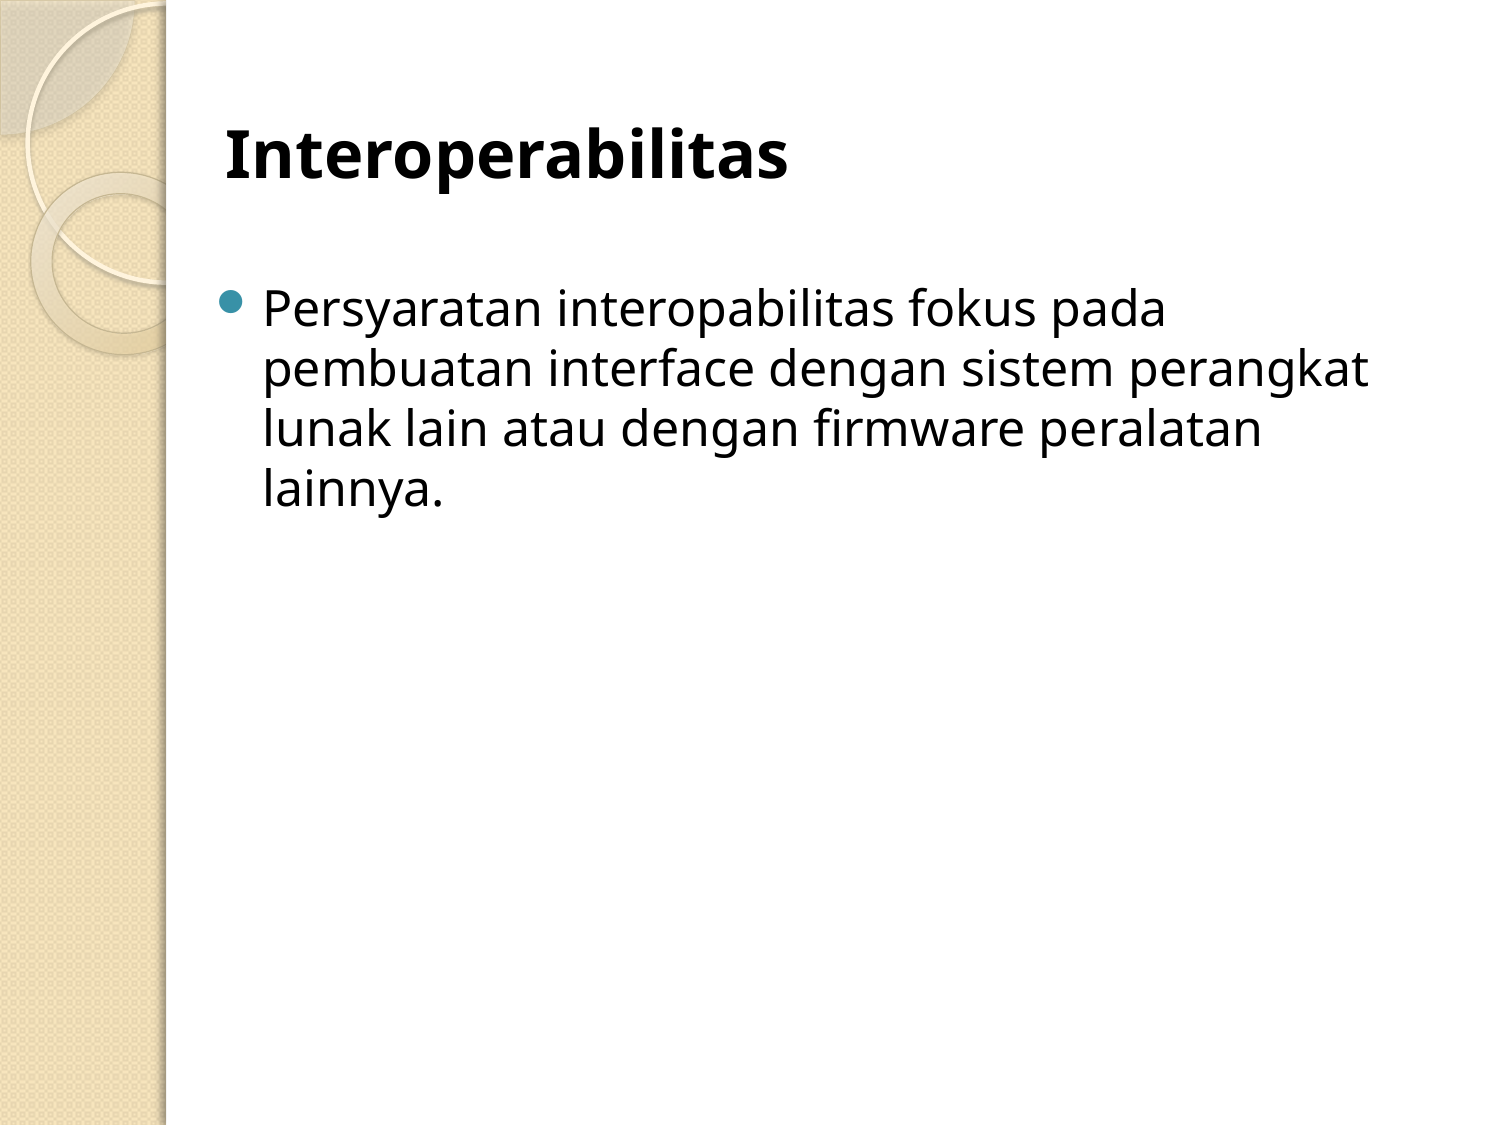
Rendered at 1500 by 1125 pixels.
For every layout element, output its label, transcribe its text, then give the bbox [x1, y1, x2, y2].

title Interoperabilitas [210, 58, 1441, 247]
list Persyaratan interopabilitas fokus pada pembuatan interface dengan sistem perangkat lunak lain atau dengan firmware peralatan lainnya. [187, 269, 1418, 806]
